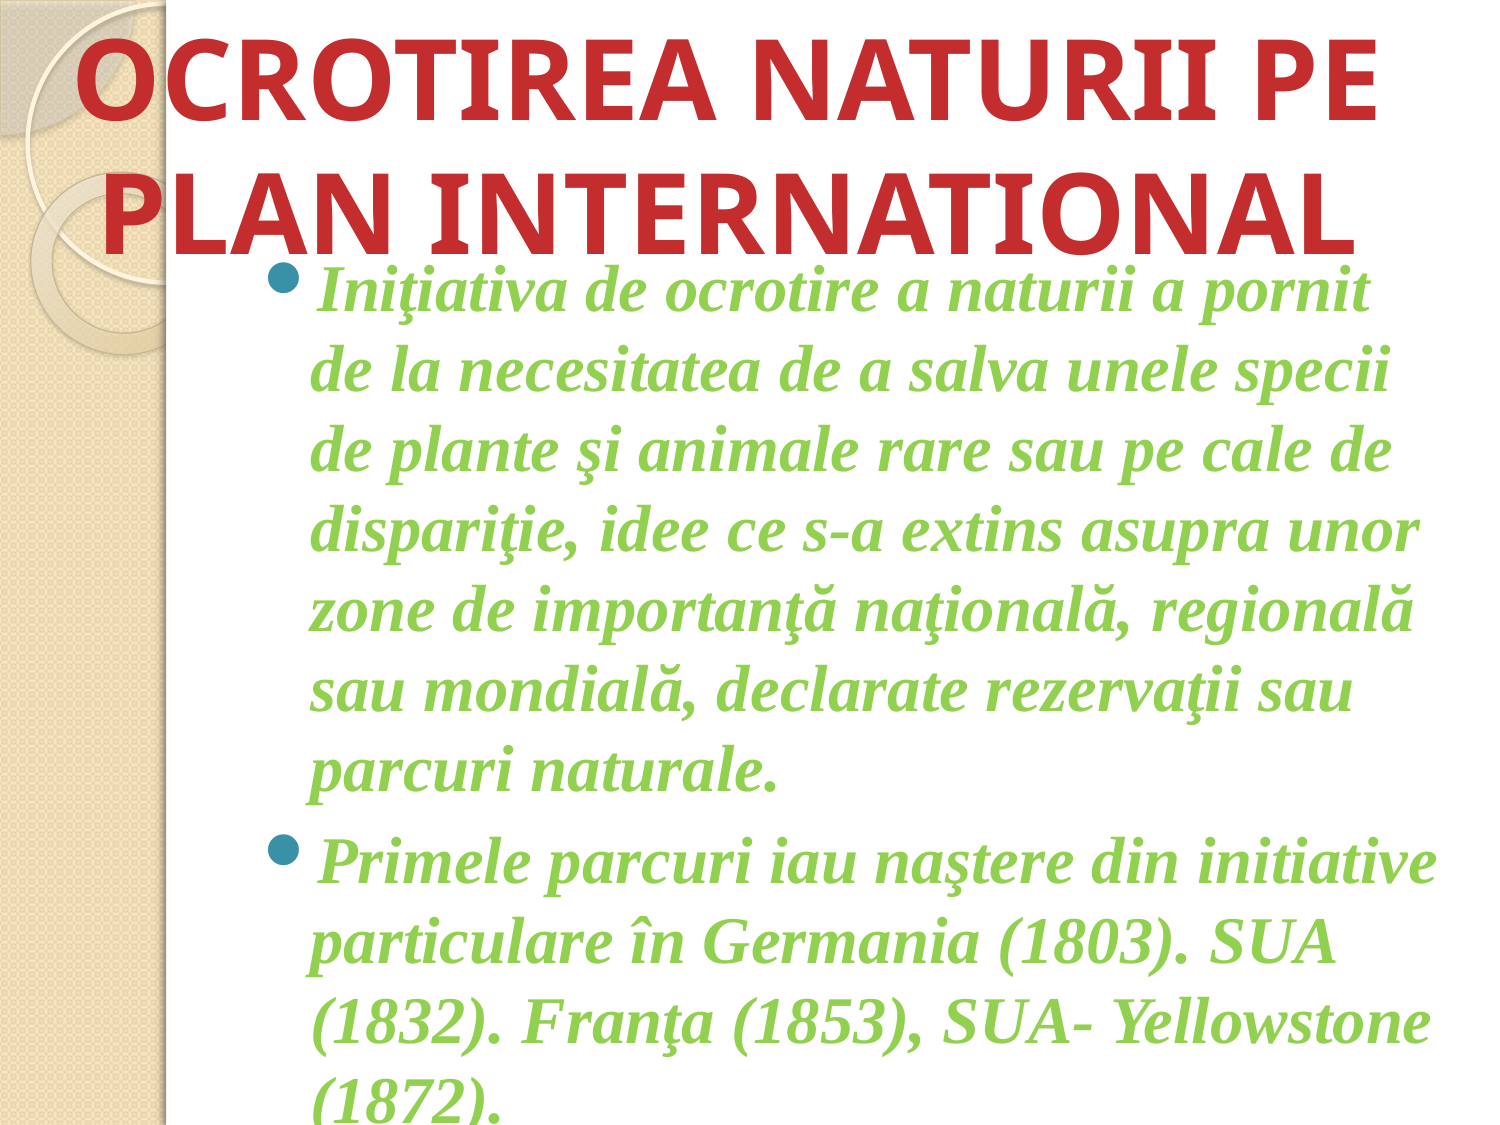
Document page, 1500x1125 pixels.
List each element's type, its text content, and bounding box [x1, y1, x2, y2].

list Iniţiativa de ocrotire a naturii a pornit de la necesitatea de a salva unele specii de plante şi animale rare sau pe cale de dispariţie, idee ce s-a extins asupra unor zone de importanţă naţională, regională sau mondială, declarate rezervaţii sau parcuri naturale. Primele parcuri iau naştere din initiative particulare în Germania (1803). SUA (1832). Franţa (1853), SUA- Yellowstone (1872). [235, 237, 1466, 1025]
text_box OCROTIREA NATURII PE PLAN INTERNATIONAL [0, 0, 1456, 285]
